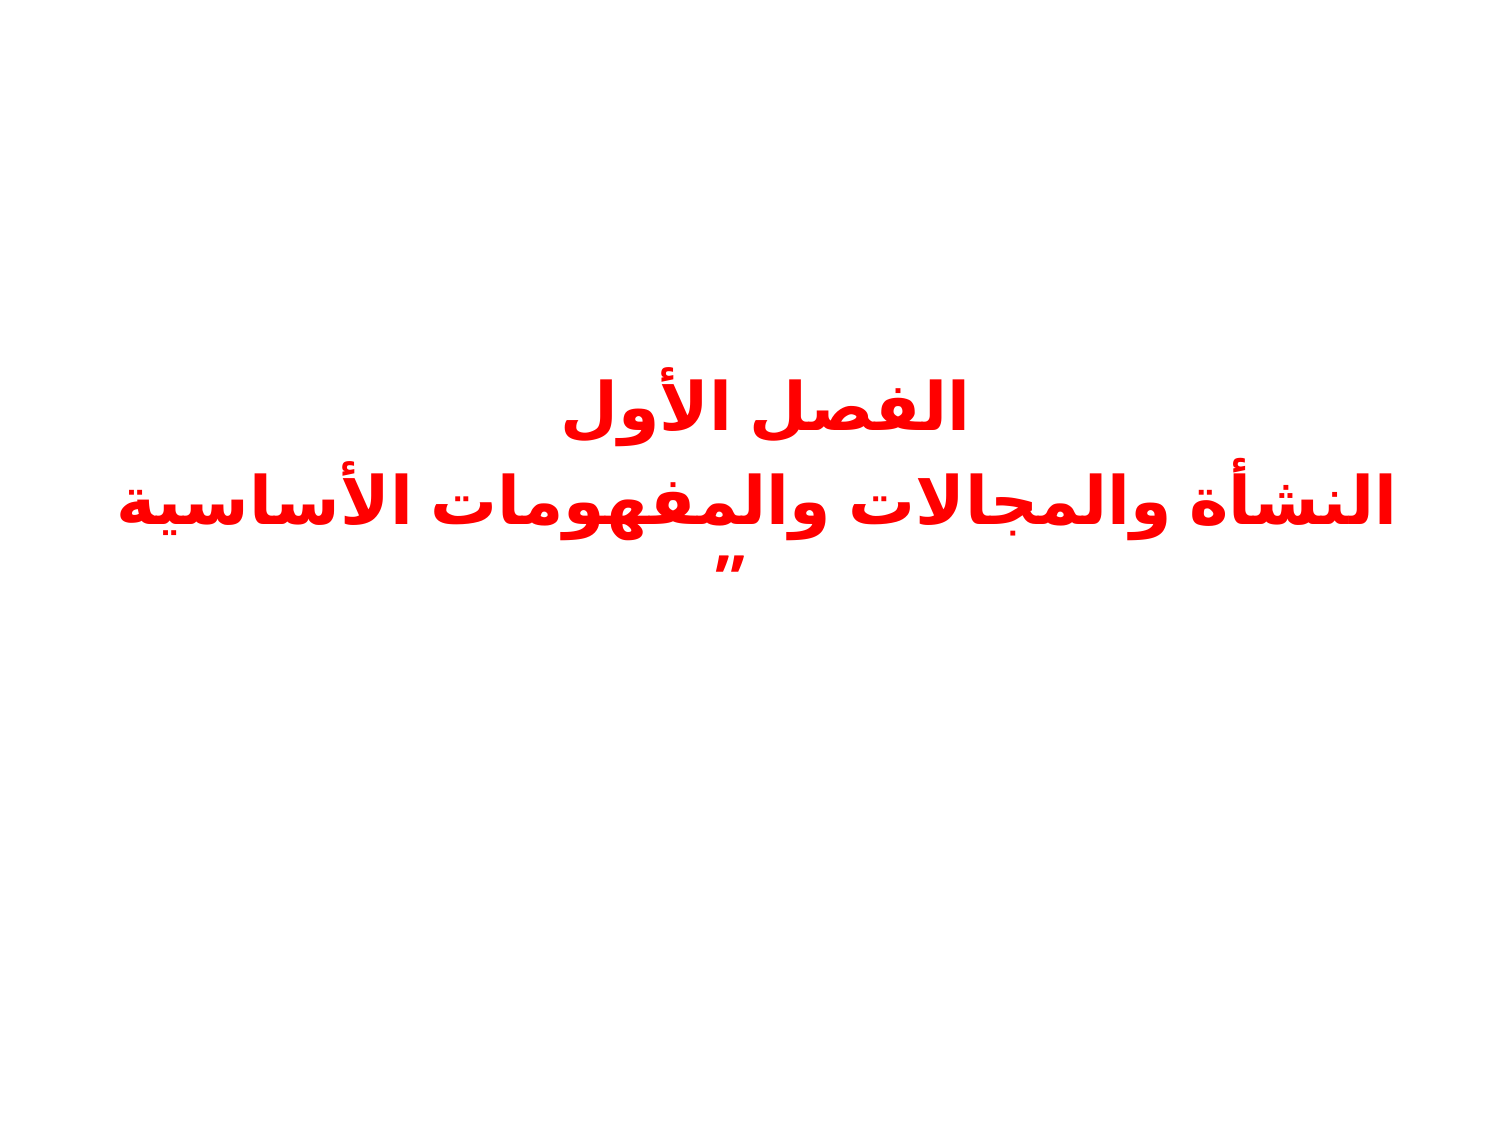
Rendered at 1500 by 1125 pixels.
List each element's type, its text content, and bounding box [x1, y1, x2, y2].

list الفصل الأول النشأة والمجالات والمفهومات الأساسية ” [82, 128, 1432, 1020]
